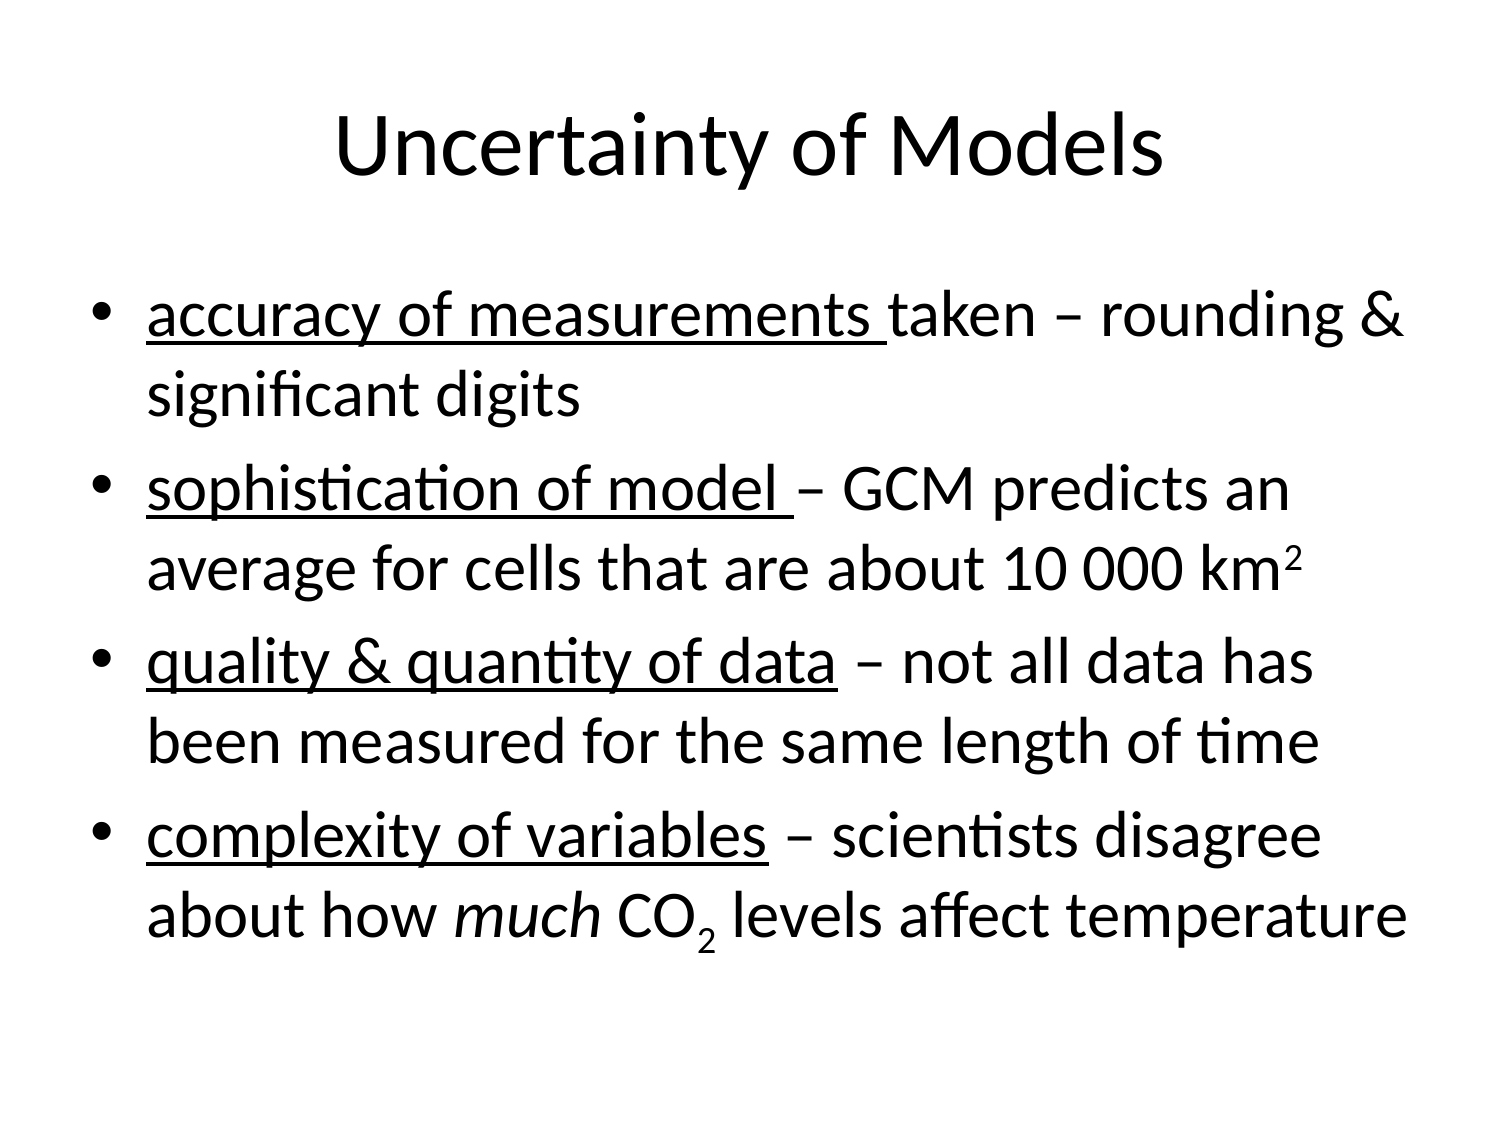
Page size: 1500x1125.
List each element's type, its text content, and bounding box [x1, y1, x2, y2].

list accuracy of measurements taken – rounding & significant digits sophistication of model – GCM predicts an average for cells that are about 10 000 km2 quality & quantity of data – not all data has been measured for the same length of time complexity of variables – scientists disagree about how much CO2 levels affect temperature [75, 262, 1425, 1005]
title Uncertainty of Models [75, 45, 1425, 233]
